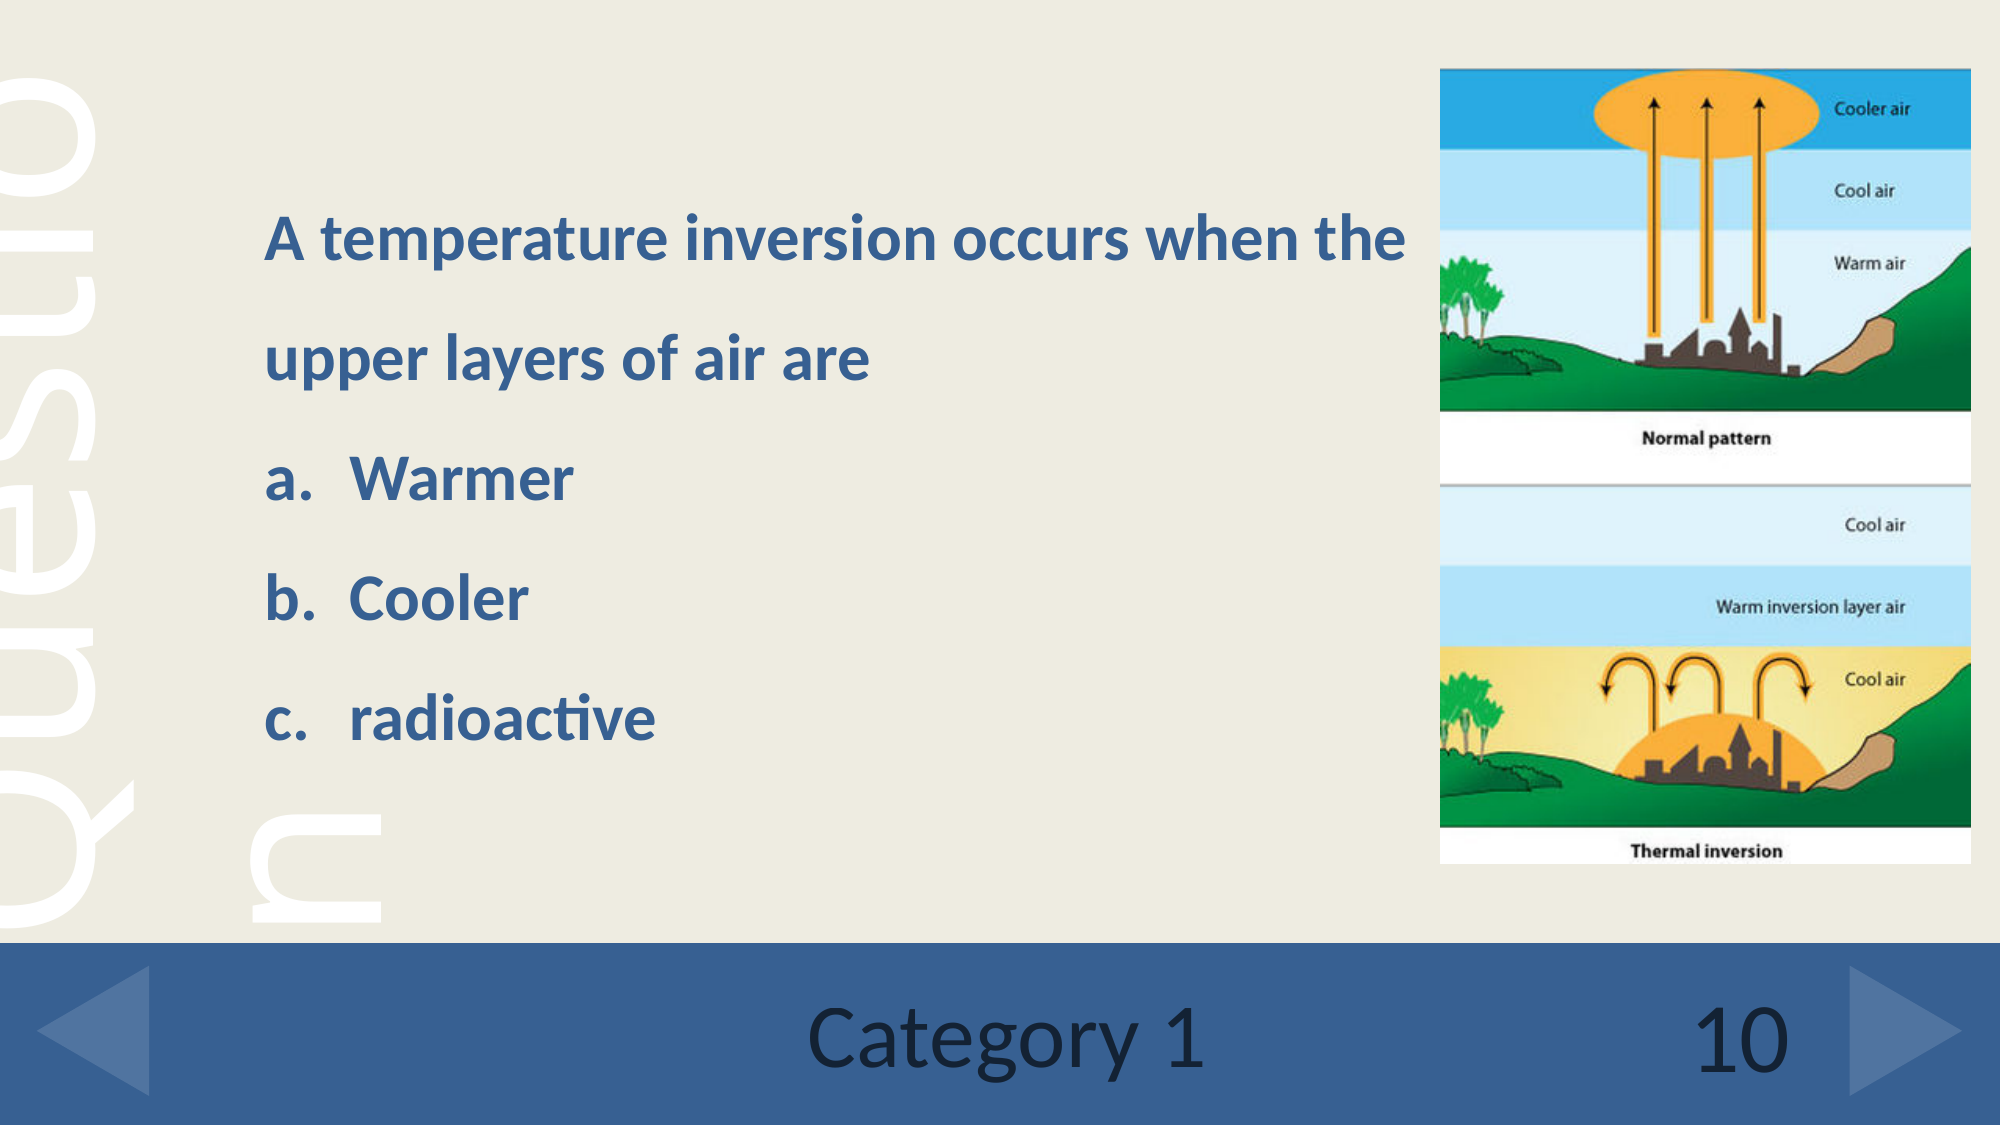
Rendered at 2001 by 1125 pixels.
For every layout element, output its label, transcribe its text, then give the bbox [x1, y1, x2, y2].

picture [1440, 68, 1971, 865]
list A temperature inversion occurs when the upper layers of air are Warmer Cooler radioactive [249, 96, 1435, 812]
title Category 1 [107, 937, 1908, 1125]
